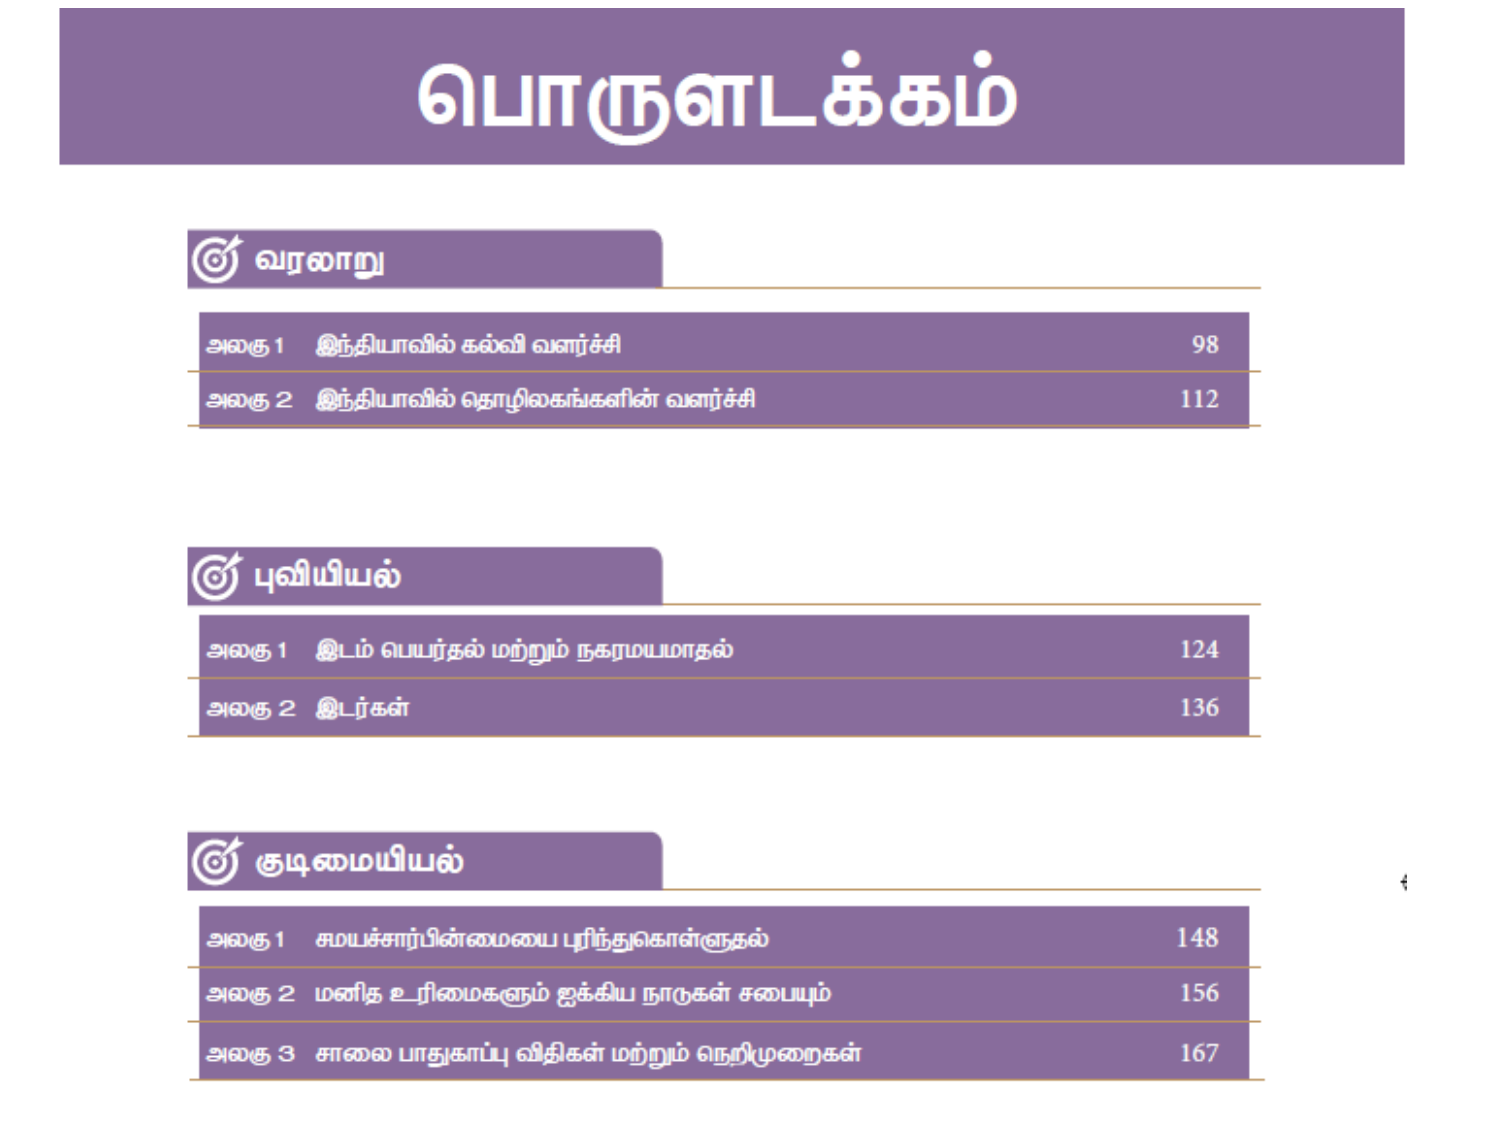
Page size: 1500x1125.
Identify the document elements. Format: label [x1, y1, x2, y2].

picture [58, 8, 1407, 1089]
